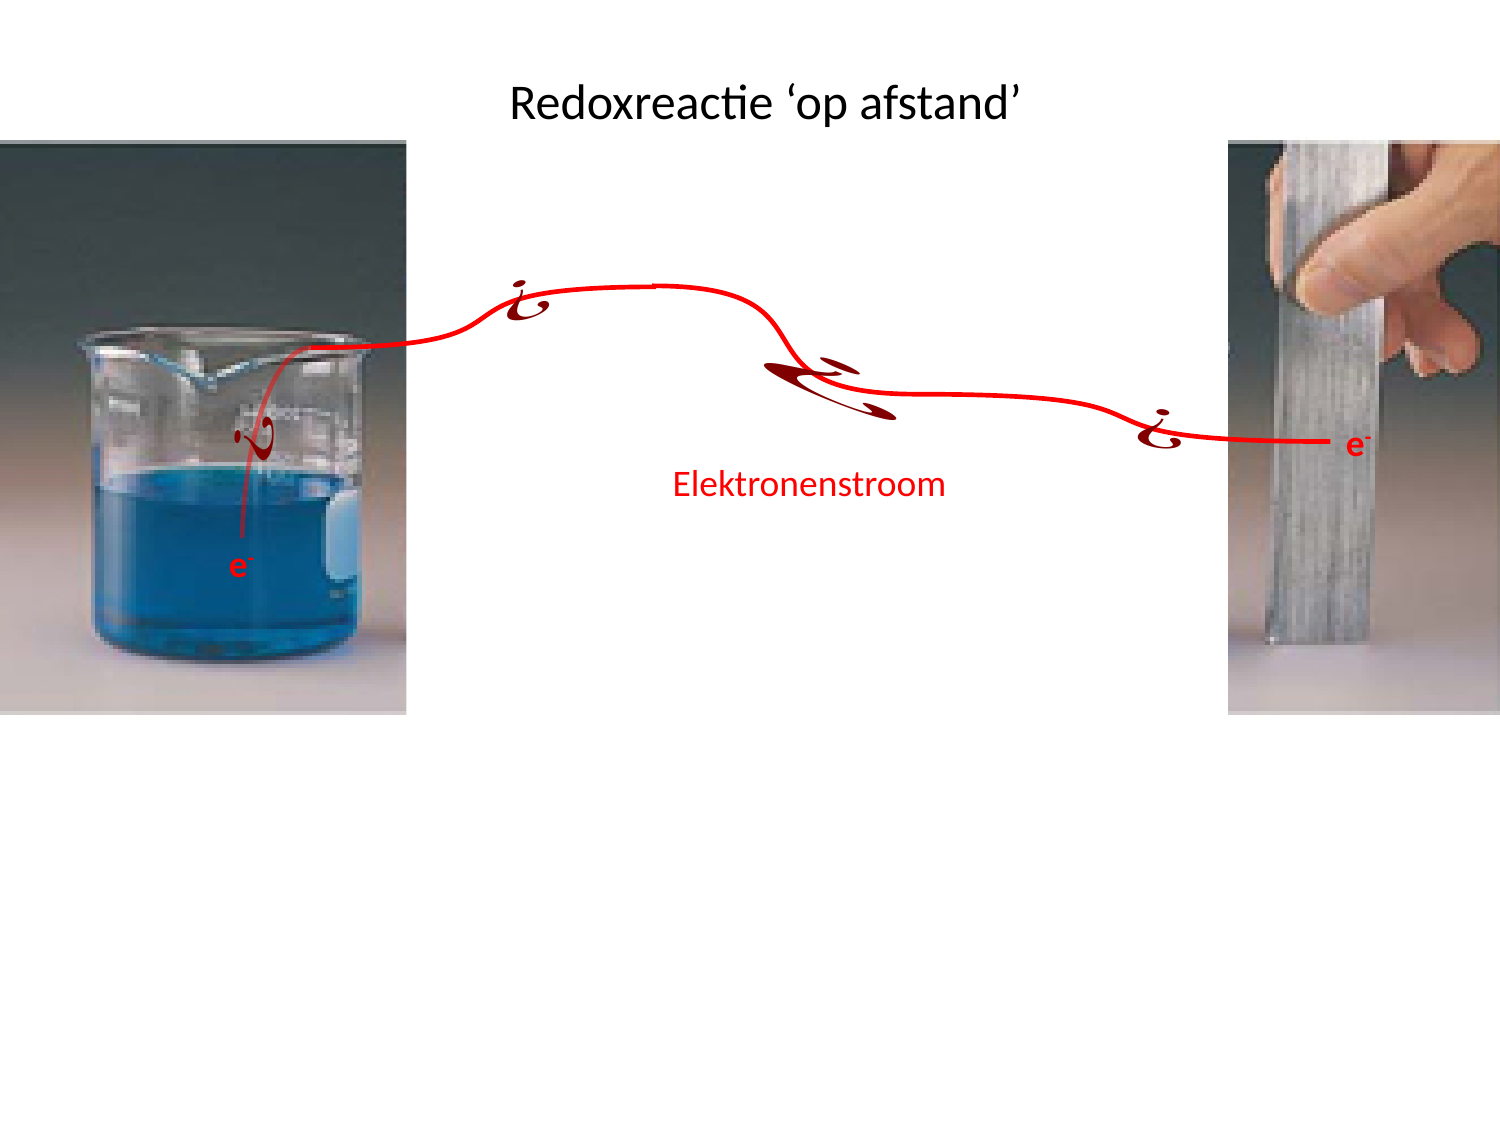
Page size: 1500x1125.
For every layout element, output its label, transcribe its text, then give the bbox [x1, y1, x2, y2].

text_box Redoxreactie ‘op afstand’ [494, 62, 1038, 138]
text_box Elektronenstroom [657, 451, 962, 512]
picture [1228, 137, 1500, 719]
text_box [311, 286, 652, 348]
picture [0, 137, 407, 719]
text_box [916, 394, 1331, 442]
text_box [652, 285, 918, 395]
